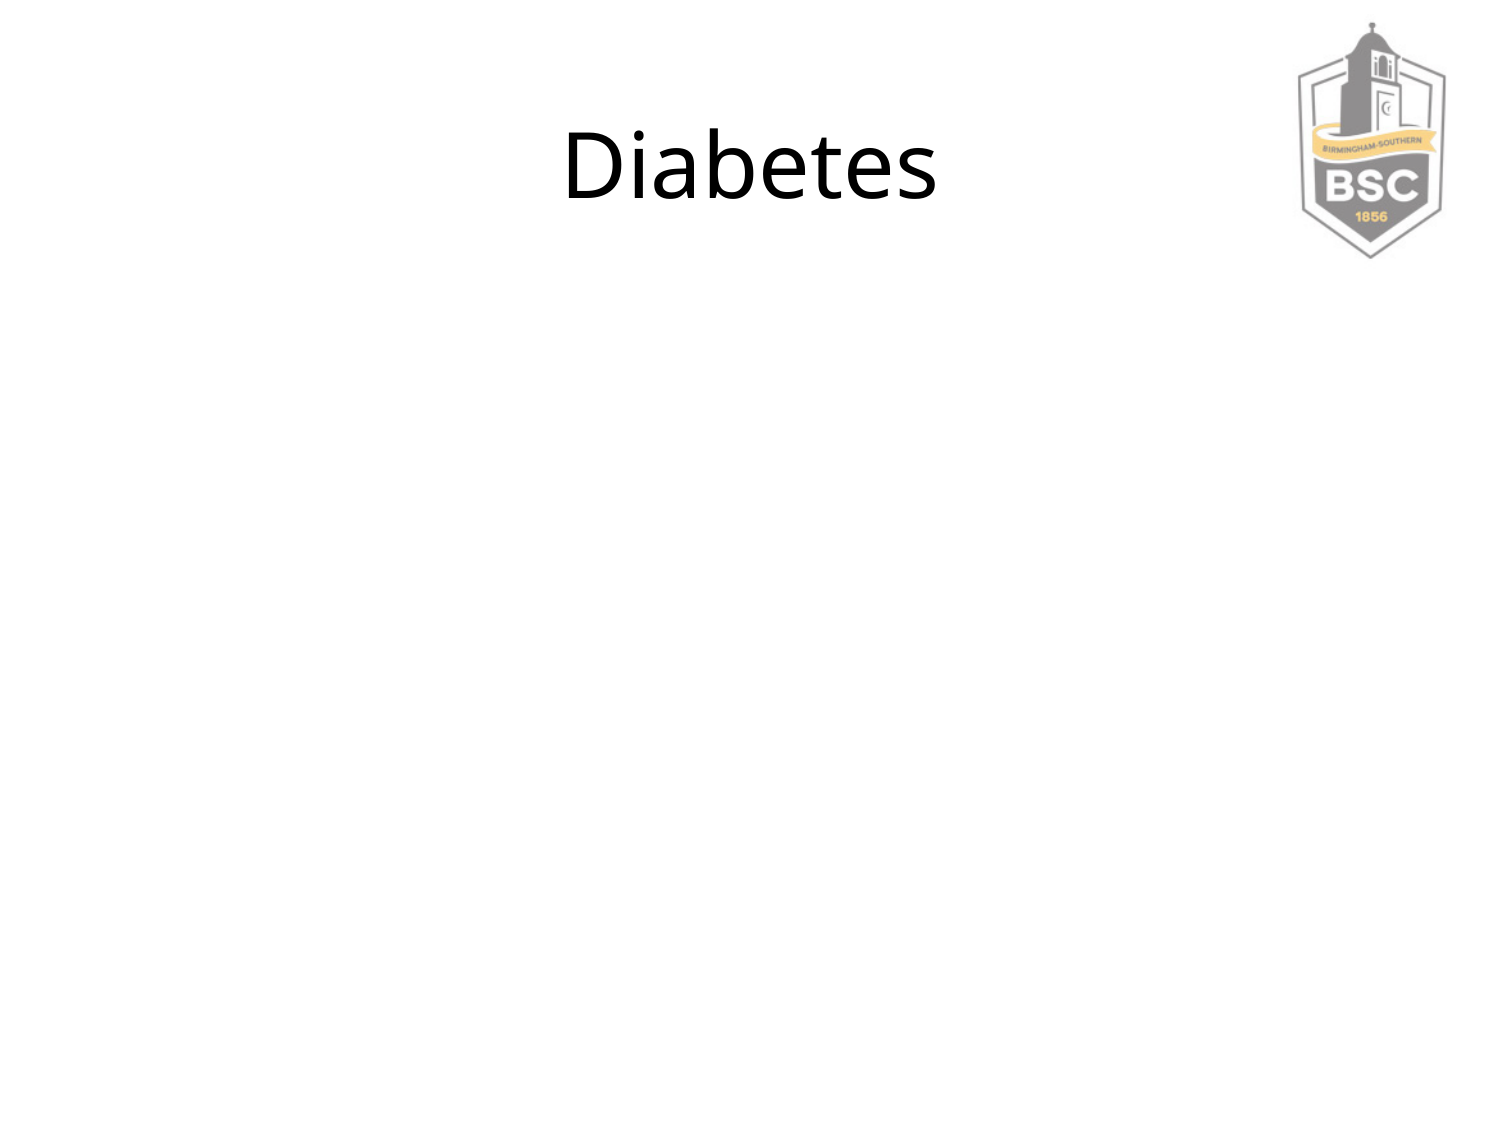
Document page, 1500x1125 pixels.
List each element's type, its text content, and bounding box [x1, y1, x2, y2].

title Diabetes [103, 59, 1397, 278]
picture [1283, 14, 1461, 269]
